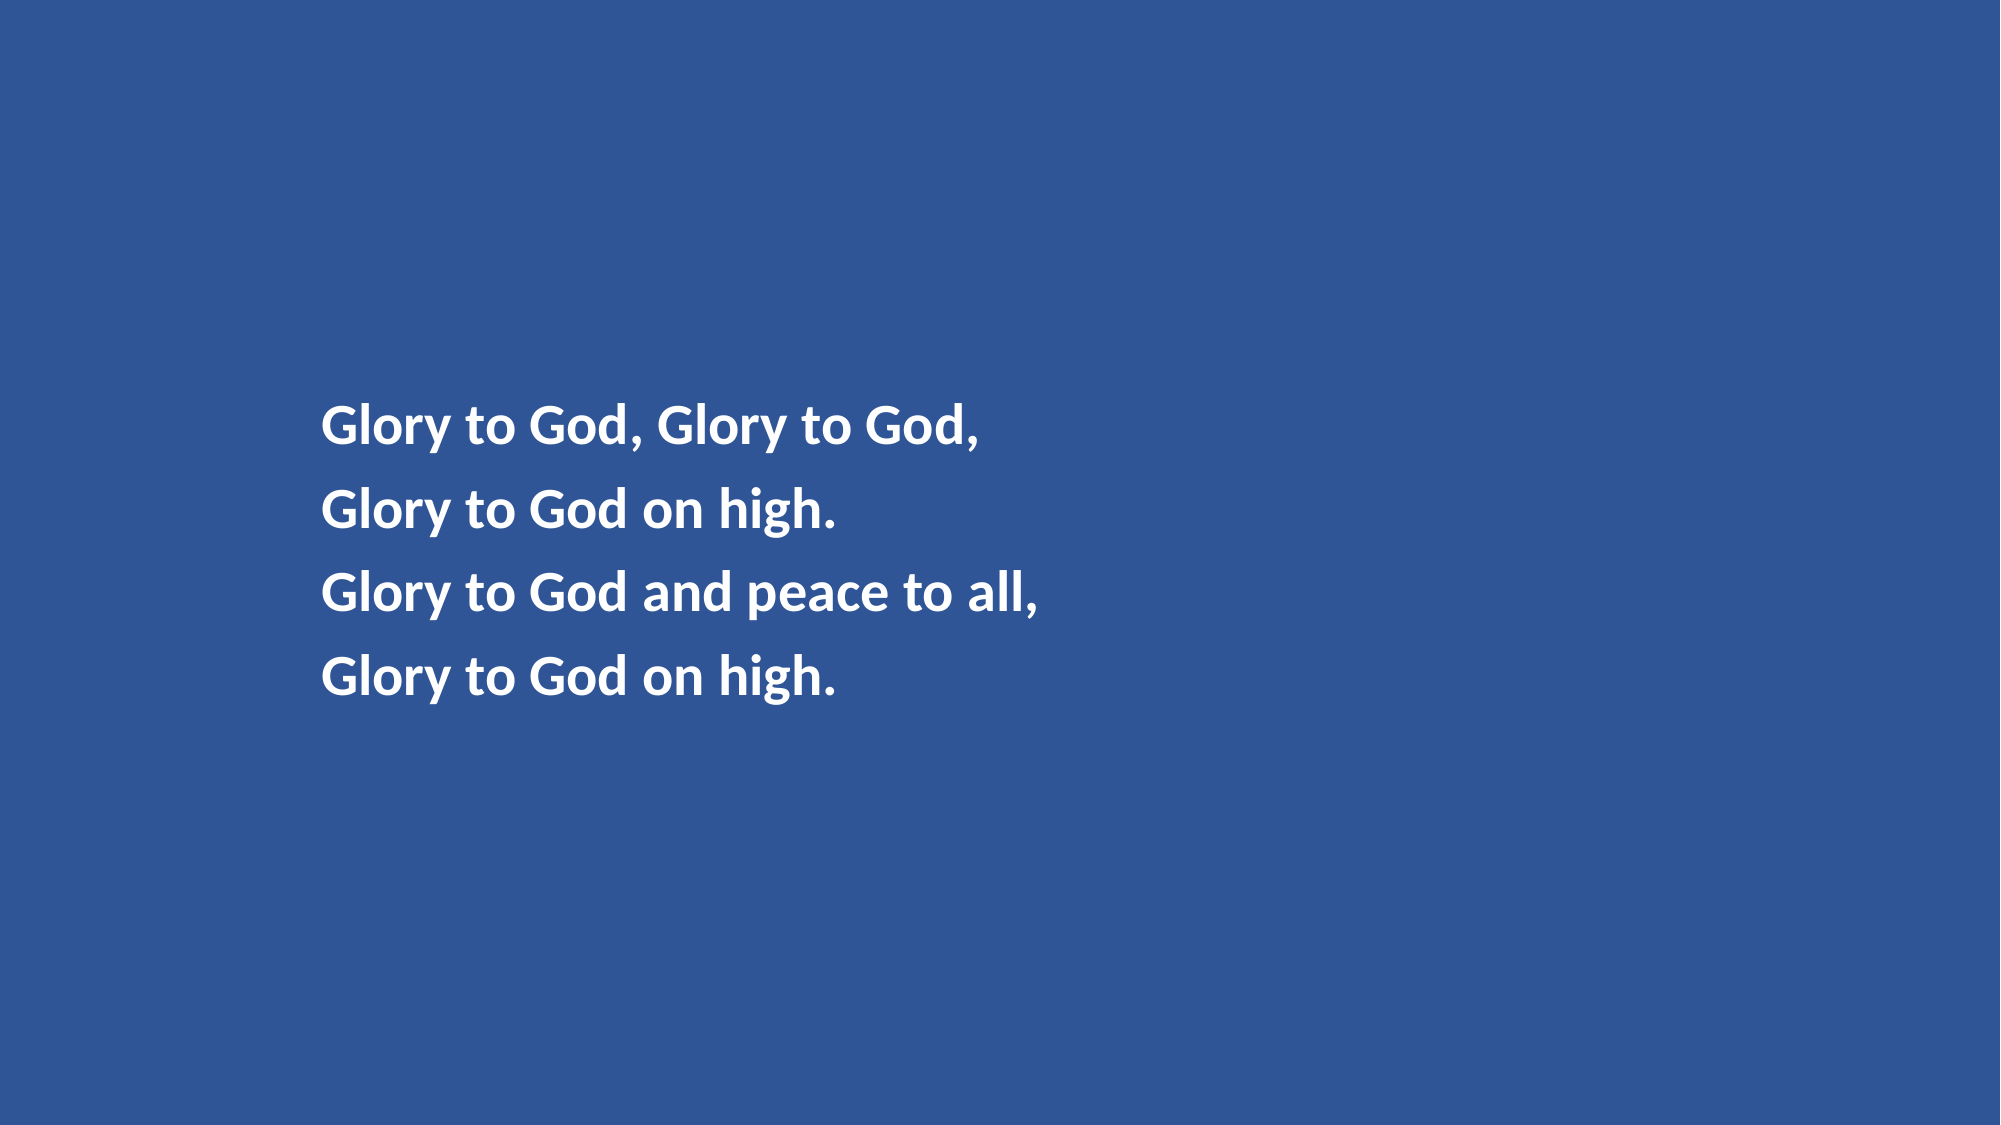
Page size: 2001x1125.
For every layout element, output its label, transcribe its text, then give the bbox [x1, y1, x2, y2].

list Glory to God, Glory to God, Glory to God on high. Glory to God and peace to all, Glory to God on high. [306, 386, 1694, 739]
